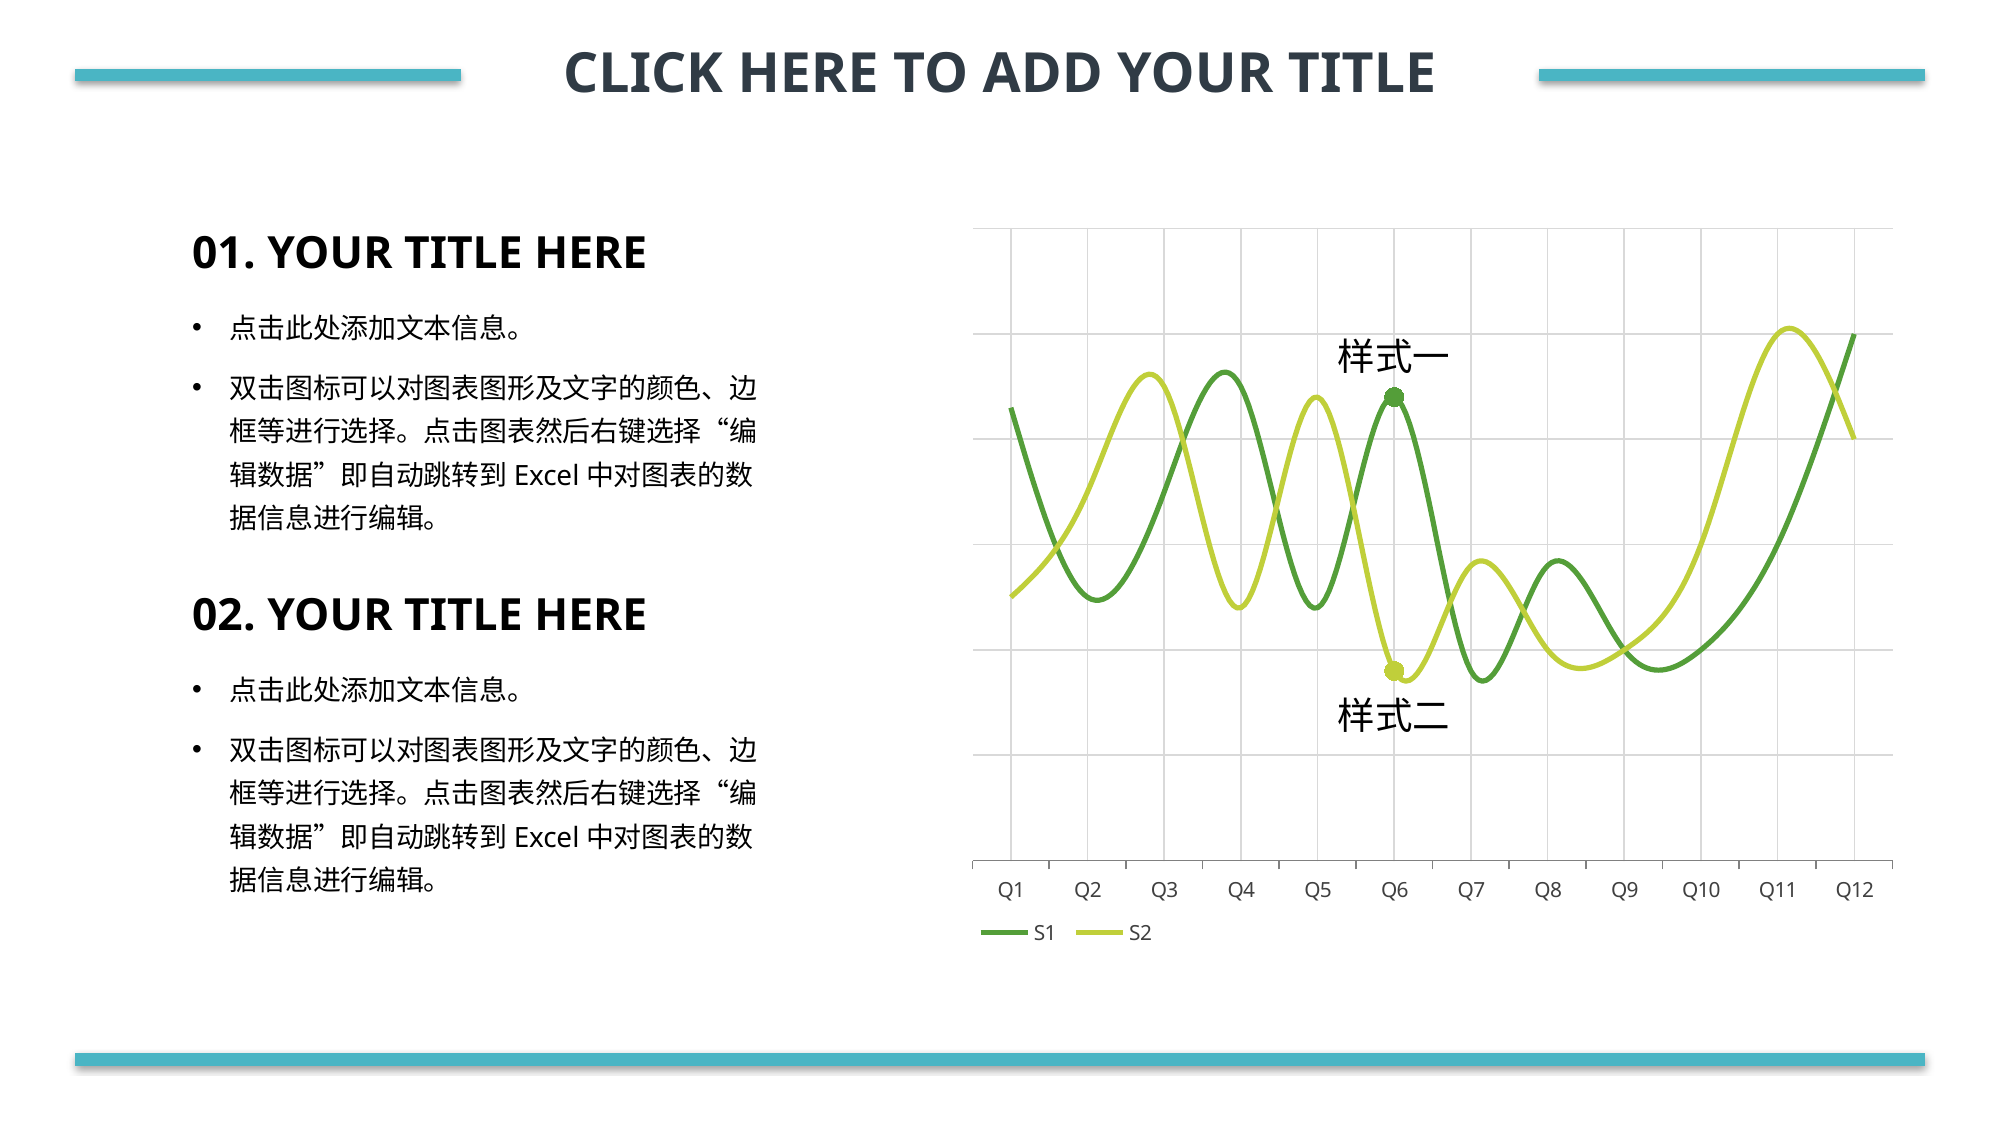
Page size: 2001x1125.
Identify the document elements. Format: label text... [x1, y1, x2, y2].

text_box 点击此处添加文本信息。 双击图标可以对图表图形及文字的颜色、边框等进行选择。点击图表然后右键选择“编辑数据”即自动跳转到Excel中对图表的数据信息进行编辑。 [172, 290, 787, 544]
text_box 02. YOUR TITLE HERE [172, 575, 787, 650]
list CLICK HERE TO ADD YOUR TITLE [460, 29, 1540, 121]
text_box 点击此处添加文本信息。 双击图标可以对图表图形及文字的颜色、边框等进行选择。点击图表然后右键选择“编辑数据”即自动跳转到Excel中对图表的数据信息进行编辑。 [172, 652, 787, 907]
chart [953, 213, 1912, 970]
text_box 01. YOUR TITLE HERE [172, 213, 787, 287]
